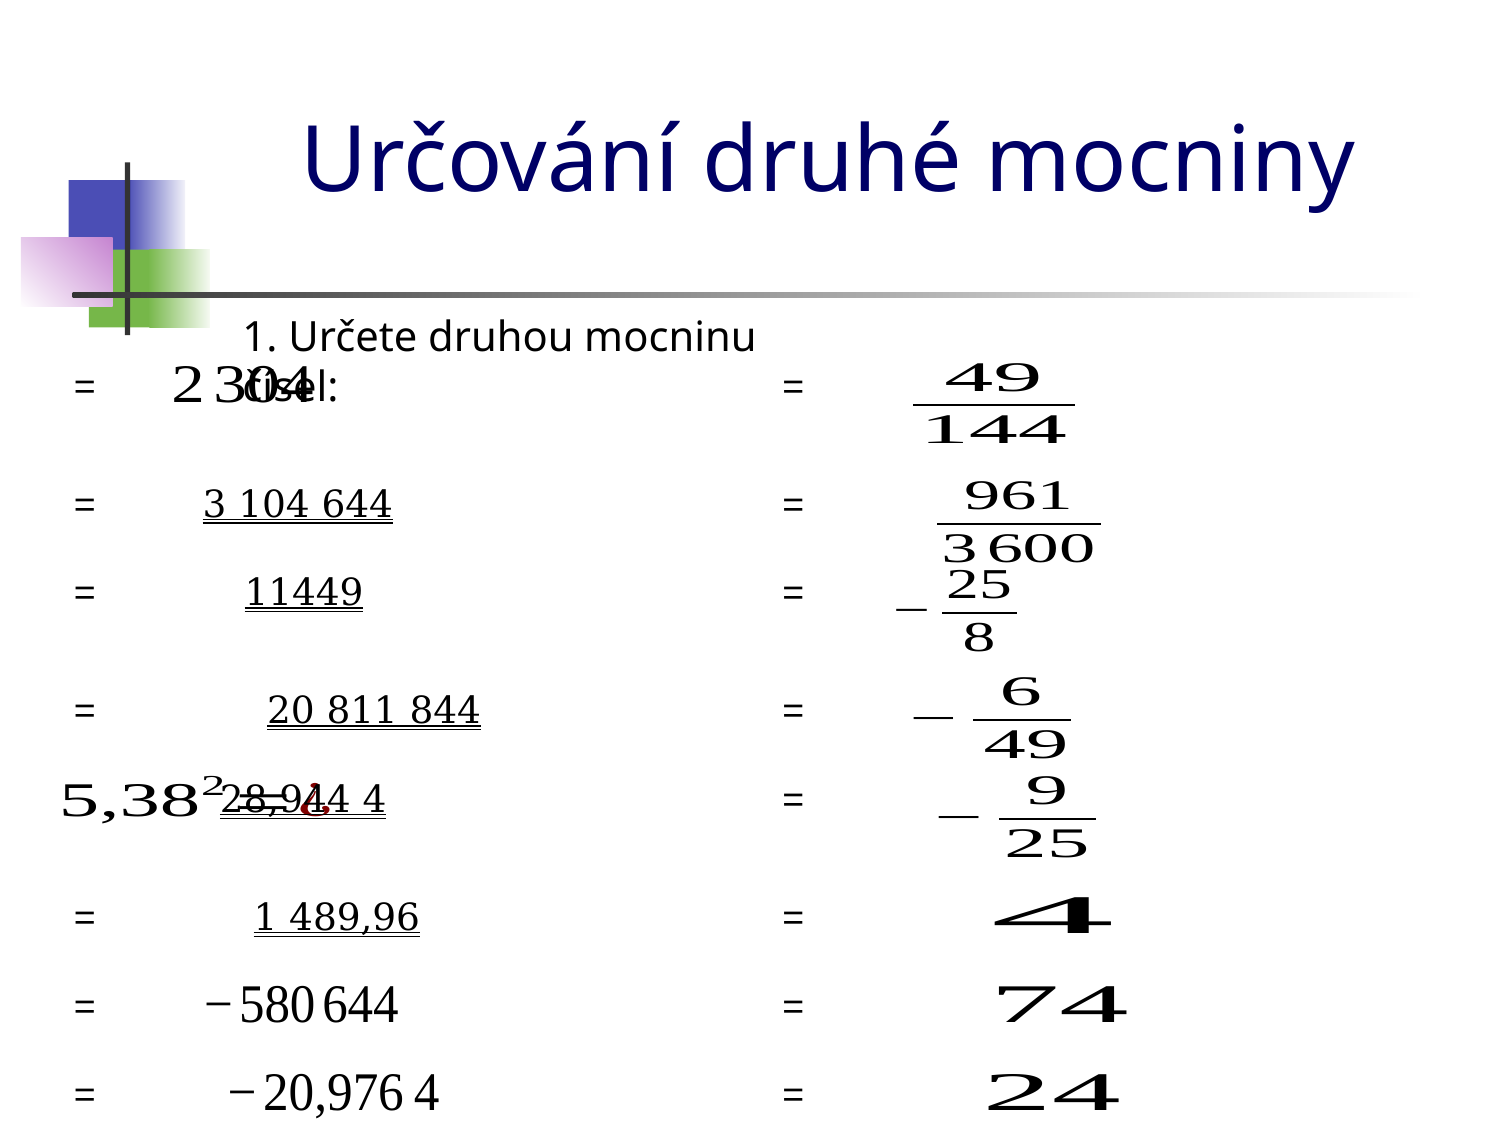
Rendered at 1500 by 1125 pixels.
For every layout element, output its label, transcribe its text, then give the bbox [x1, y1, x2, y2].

text_box 28,944 4 [205, 767, 402, 828]
text_box 11449 [229, 560, 379, 621]
text_box 20 811 844 [252, 679, 496, 739]
list 1. Určete druhou mocninu čísel: [212, 301, 863, 385]
text_box 3 104 644 [188, 472, 408, 533]
text_box 1 489,96 [238, 885, 435, 946]
title Určování druhé mocniny [188, 34, 1468, 276]
